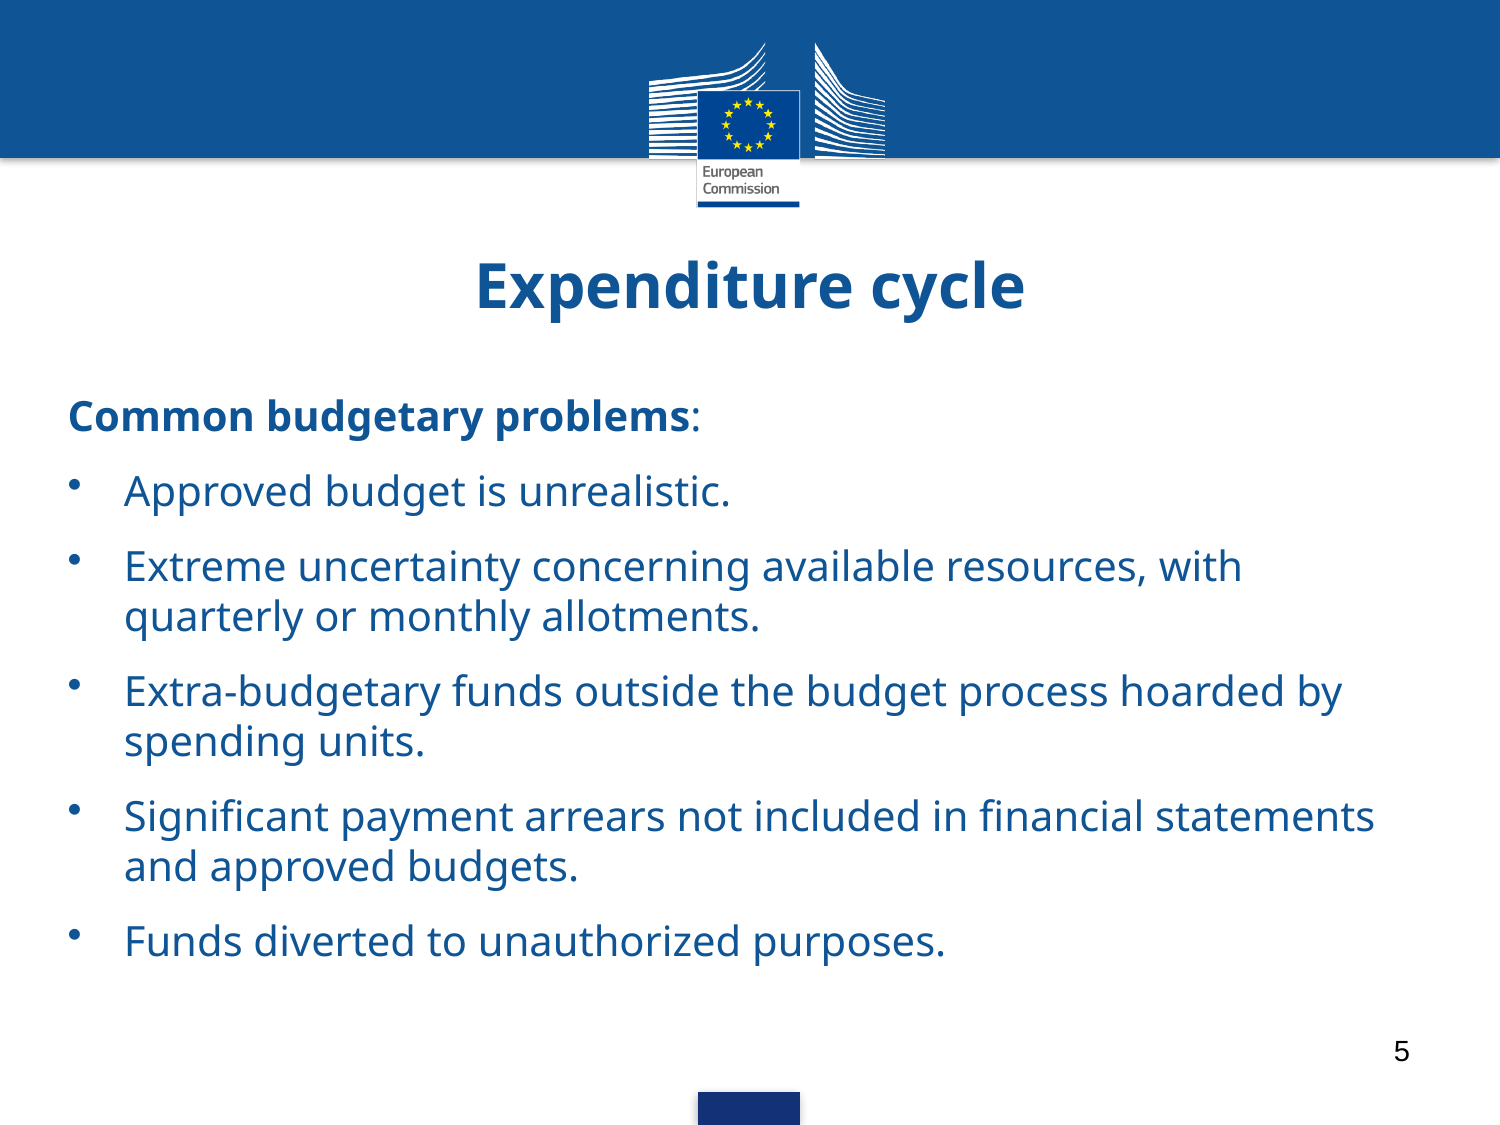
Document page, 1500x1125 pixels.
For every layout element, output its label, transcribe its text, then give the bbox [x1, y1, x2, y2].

picture [649, 42, 885, 207]
list Common budgetary problems: Approved budget is unrealistic. Extreme uncertainty concerning available resources, with quarterly or monthly allotments. Extra-budgetary funds outside the budget process hoarded by spending units. Significant payment arrears not included in financial statements and approved budgets. Funds diverted to unauthorized purposes. [52, 381, 1448, 1012]
slide_number 5 [1074, 1024, 1426, 1103]
title Expenditure cycle [0, 207, 1495, 359]
